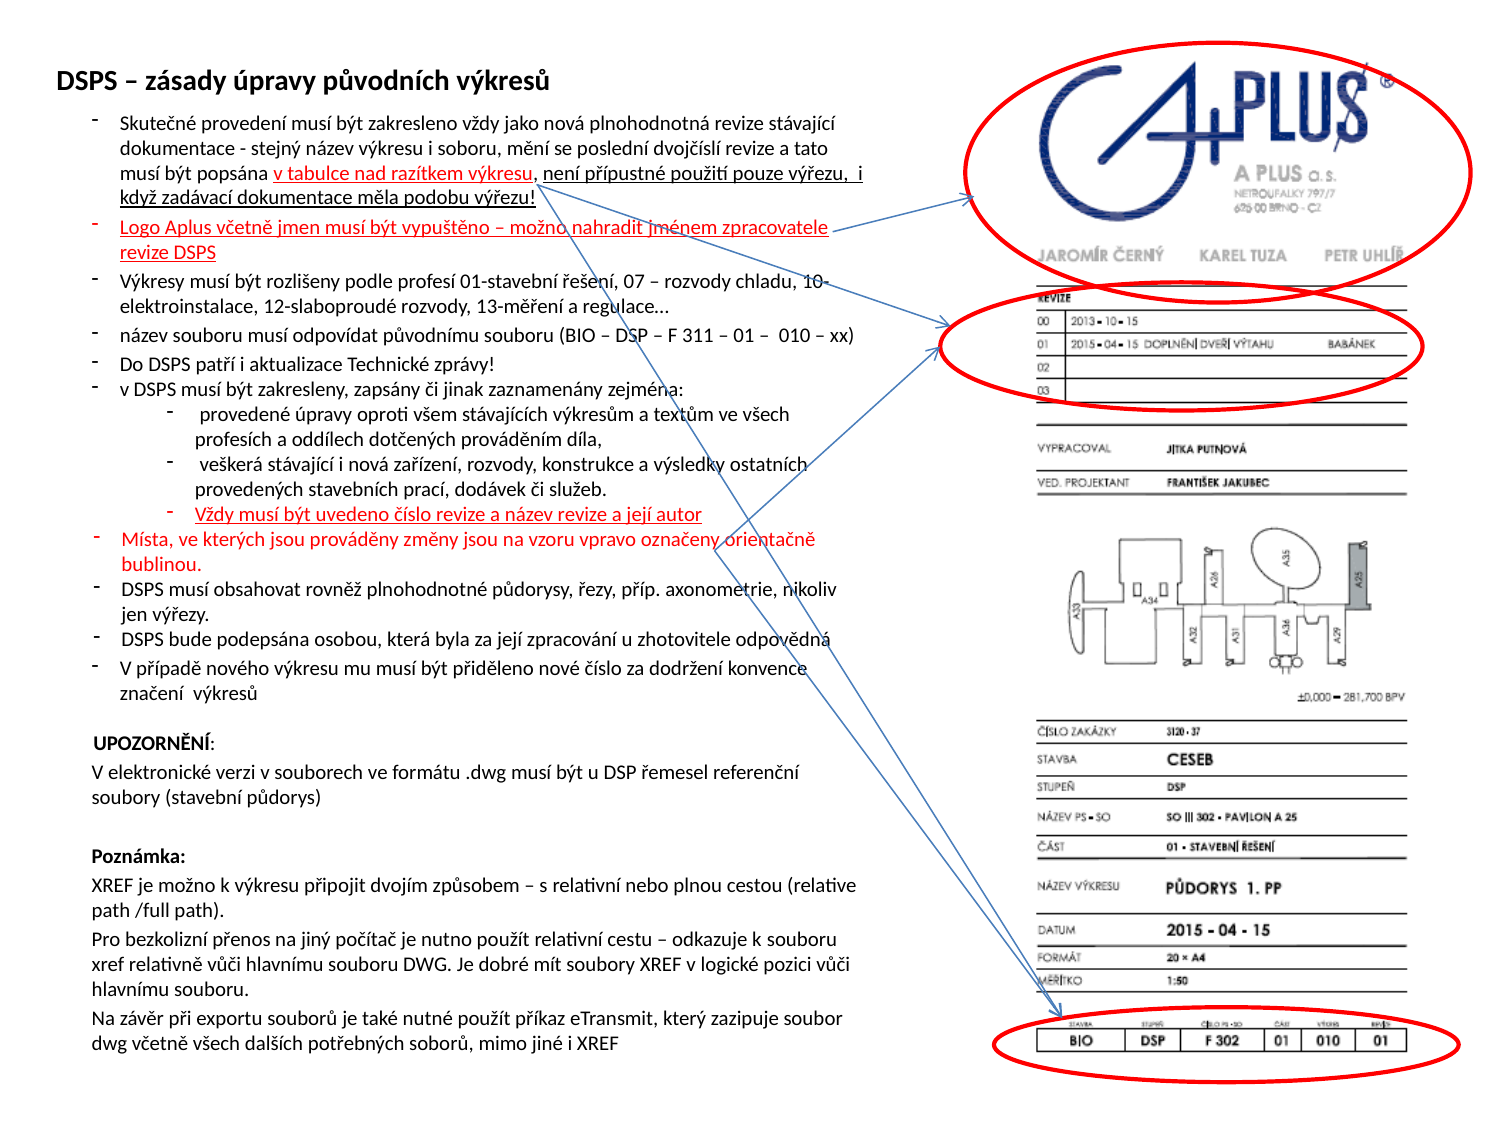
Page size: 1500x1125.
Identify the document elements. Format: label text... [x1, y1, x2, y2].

text_box [963, 94, 1013, 182]
text_box [1026, 1023, 1461, 1085]
subtitle Skutečné provedení musí být zakresleno vždy jako nová plnohodnotná revize stávající dokumentace - stejný název výkresu i soboru, mění se poslední dvojčíslí revize a tato musí být popsána v tabulce nad razítkem výkresu, není přípustné použití pouze výřezu, i když zadávací dokumentace měla podobu výřezu! Logo Aplus včetně jmen musí být vypuštěno – možno nahradit jménem zpracovatele revize DSPS Výkresy musí být rozlišeny podle profesí 01-stavební řešení, 07 – rozvody chladu, 10-elektroinstalace, 12-slaboproudé rozvody, 13-měření a regulace… název souboru musí odpovídat původnímu souboru (BIO – DSP – F 311 – 01 – 010 – xx) Do DSPS patří i aktualizace Technické zprávy! v DSPS musí být zakresleny, zapsány či jinak zaznamenány zejména: provedené úpravy oproti všem stávajících výkresům a textům ve všech profesích a oddílech dotčených prováděním díla, veškerá stávající i nová zařízení, rozvody, konstrukce a výsledky ostatních provedených stavebních prací, dodávek či služeb. Vždy musí být uvedeno číslo revize a název revize a její autor Místa, ve kterých jsou prováděny změny jsou na vzoru vpravo označeny orientačně bublinou. DSPS musí obsahovat rovněž plnohodnotné půdorysy, řezy, příp. axonometrie, nikoliv jen výřezy. DSPS bude podepsána osobou, která byla za její zpracování u zhotovitele odpovědná V případě nového výkresu mu musí být přiděleno nové číslo za dodržení konvence značení výkresů UPOZORNĚNÍ: V elektronické verzi v souborech ve formátu .dwg musí být u DSP řemesel referenční soubory (stavební půdorys) Poznámka: XREF je možno k výkresu připojit dvojím způsobem – s relativní nebo plnou cestou (relative path /full path). Pro bezkolizní přenos na jiný počítač je nutno použít relativní cestu – odkazuje k souboru xref relativně vůči hlavnímu souboru DWG. Je dobré mít soubory XREF v logické pozici vůči hlavnímu souboru. Na závěr při exportu souborů je také nutné použít příkaz eTransmit, který zazipuje soubor dwg včetně všech dalších potřebných soborů, mimo jiné i XREF [76, 101, 880, 1058]
title DSPS – zásady úpravy původních výkresů [41, 42, 1169, 114]
picture [1018, 57, 1423, 1058]
text_box [991, 1028, 1015, 1063]
text_box [1098, 40, 1338, 56]
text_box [536, 184, 951, 327]
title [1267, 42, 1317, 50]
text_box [832, 195, 975, 232]
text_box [537, 184, 1063, 1019]
text_box [1428, 97, 1473, 248]
